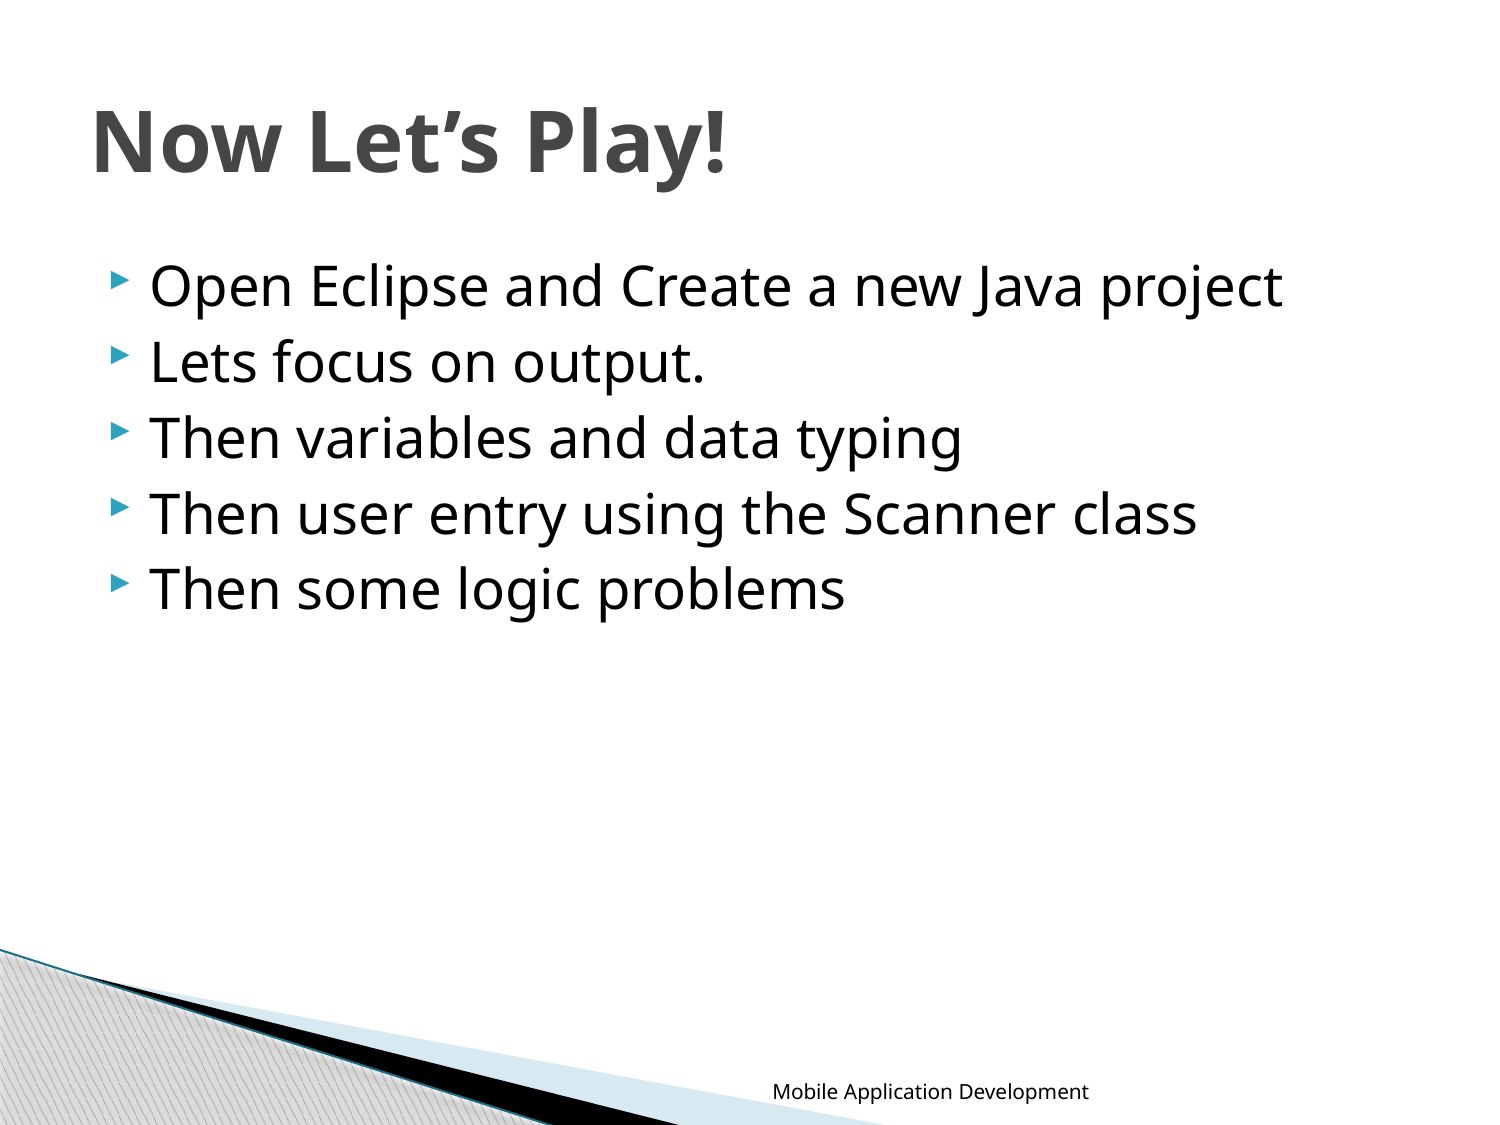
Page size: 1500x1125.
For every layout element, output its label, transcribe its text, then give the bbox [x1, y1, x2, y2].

title Now Let’s Play! [75, 45, 1425, 233]
footer Mobile Application Development [718, 1051, 1105, 1112]
list Open Eclipse and Create a new Java project Lets focus on output. Then variables and data typing Then user entry using the Scanner class Then some logic problems [75, 243, 1425, 986]
